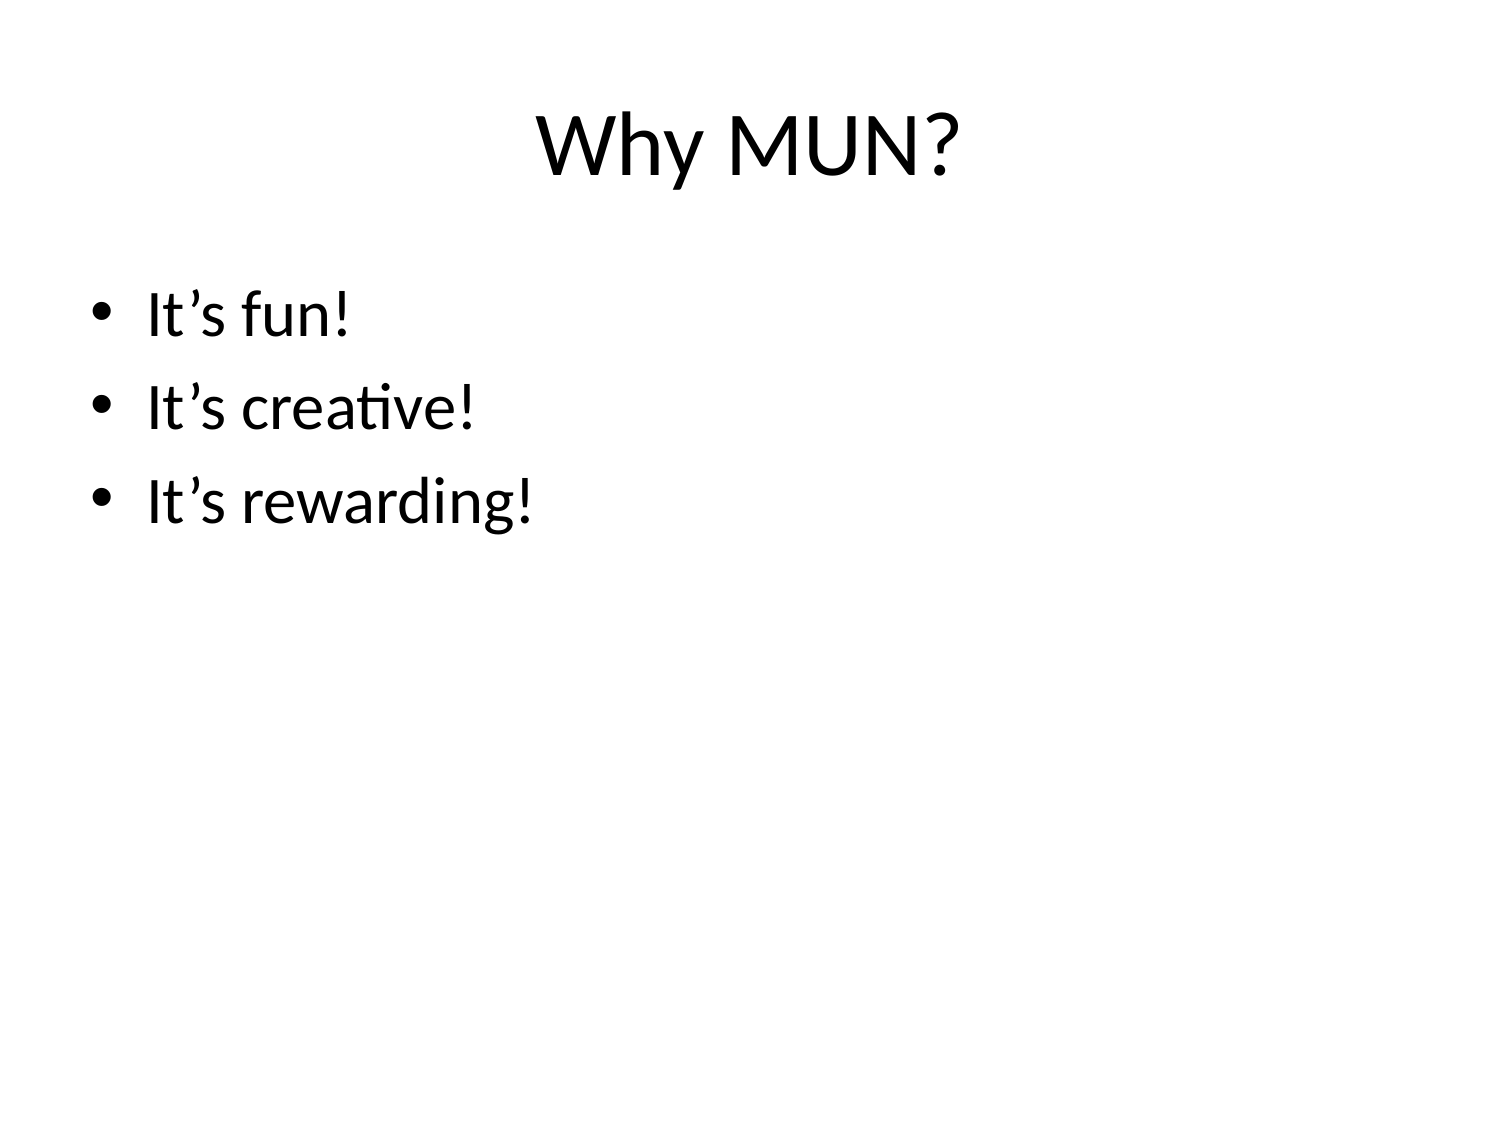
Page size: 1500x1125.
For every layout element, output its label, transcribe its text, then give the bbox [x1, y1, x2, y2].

title Why MUN? [75, 45, 1425, 233]
list It’s fun! It’s creative! It’s rewarding! [75, 262, 1425, 1005]
